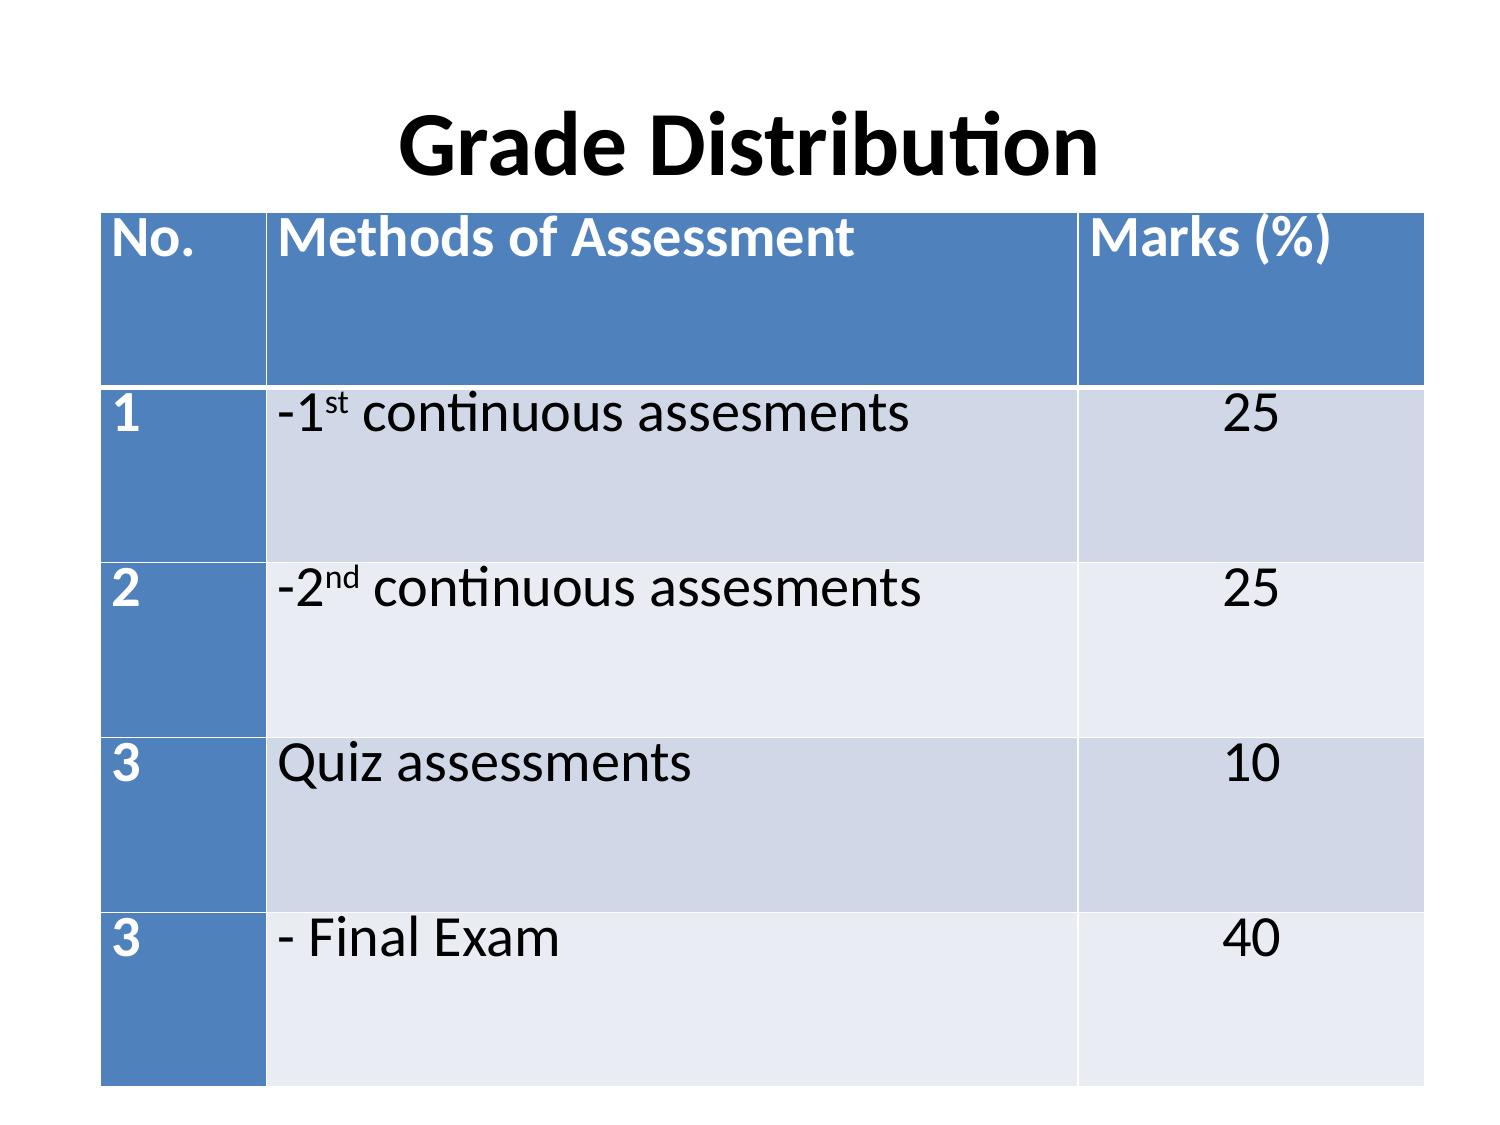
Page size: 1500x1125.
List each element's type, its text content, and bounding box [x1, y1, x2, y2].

table_cell 25 [1079, 563, 1424, 737]
table_cell 3 [101, 738, 266, 912]
table_cell -1st continuous assesments [267, 390, 1077, 562]
table_header Methods of Assessment [267, 213, 1077, 385]
table_cell 3 [101, 913, 266, 1086]
table_cell - Final Exam [267, 913, 1077, 1086]
table_cell 40 [1079, 913, 1424, 1086]
table_header No. [101, 213, 266, 385]
table_header Marks (%) [1079, 213, 1424, 385]
table_cell 2 [101, 563, 266, 737]
table_cell 25 [1079, 390, 1424, 562]
table_cell Quiz assessments [267, 738, 1077, 912]
title Grade Distribution [75, 45, 1425, 233]
table_cell 1 [101, 390, 266, 562]
table_cell 10 [1079, 738, 1424, 912]
table_cell -2nd continuous assesments [267, 563, 1077, 737]
